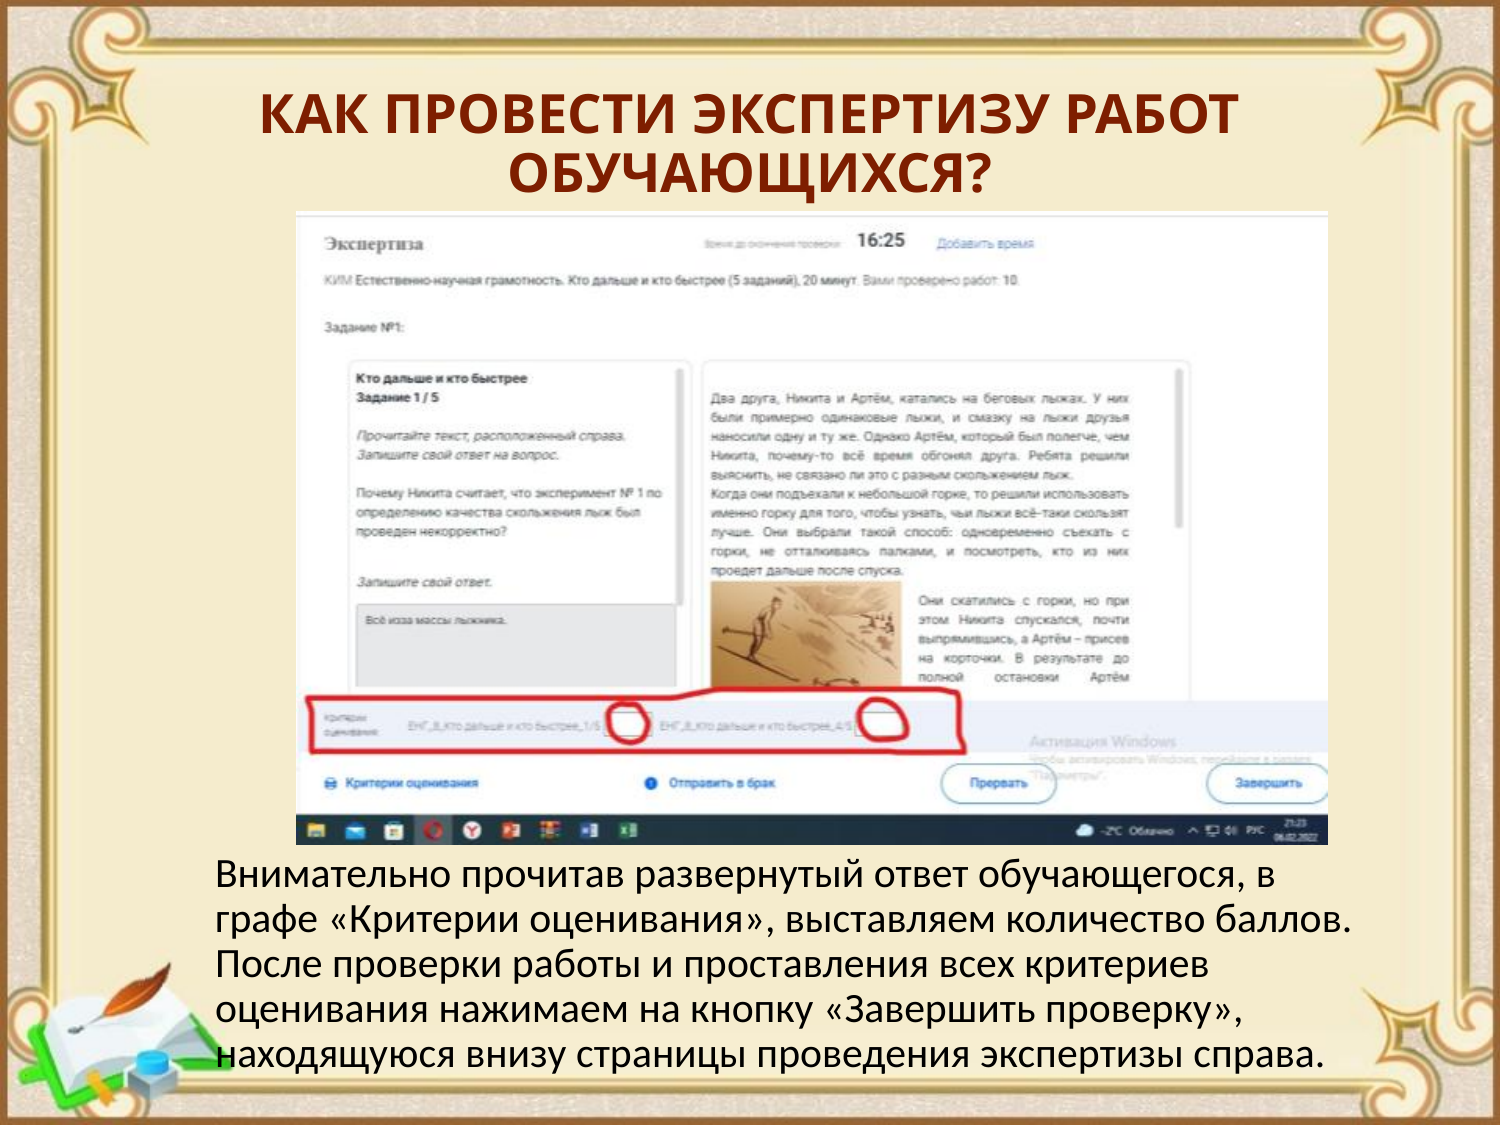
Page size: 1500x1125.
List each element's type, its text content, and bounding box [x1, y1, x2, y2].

list Внимательно прочитав развернутый ответ обучающегося, в графе «Критерии оценивания», выставляем количество баллов. После проверки работы и проставления всех критериев оценивания нажимаем на кнопку «Завершить проверку», находящуюся внизу страницы проведения экспертизы справа. [200, 844, 1398, 1081]
picture [0, 0, 1500, 1125]
title КАК ПРОВЕСТИ ЭКСПЕРТИЗУ РАБОТ ОБУЧАЮЩИХСЯ? [103, 44, 1398, 212]
